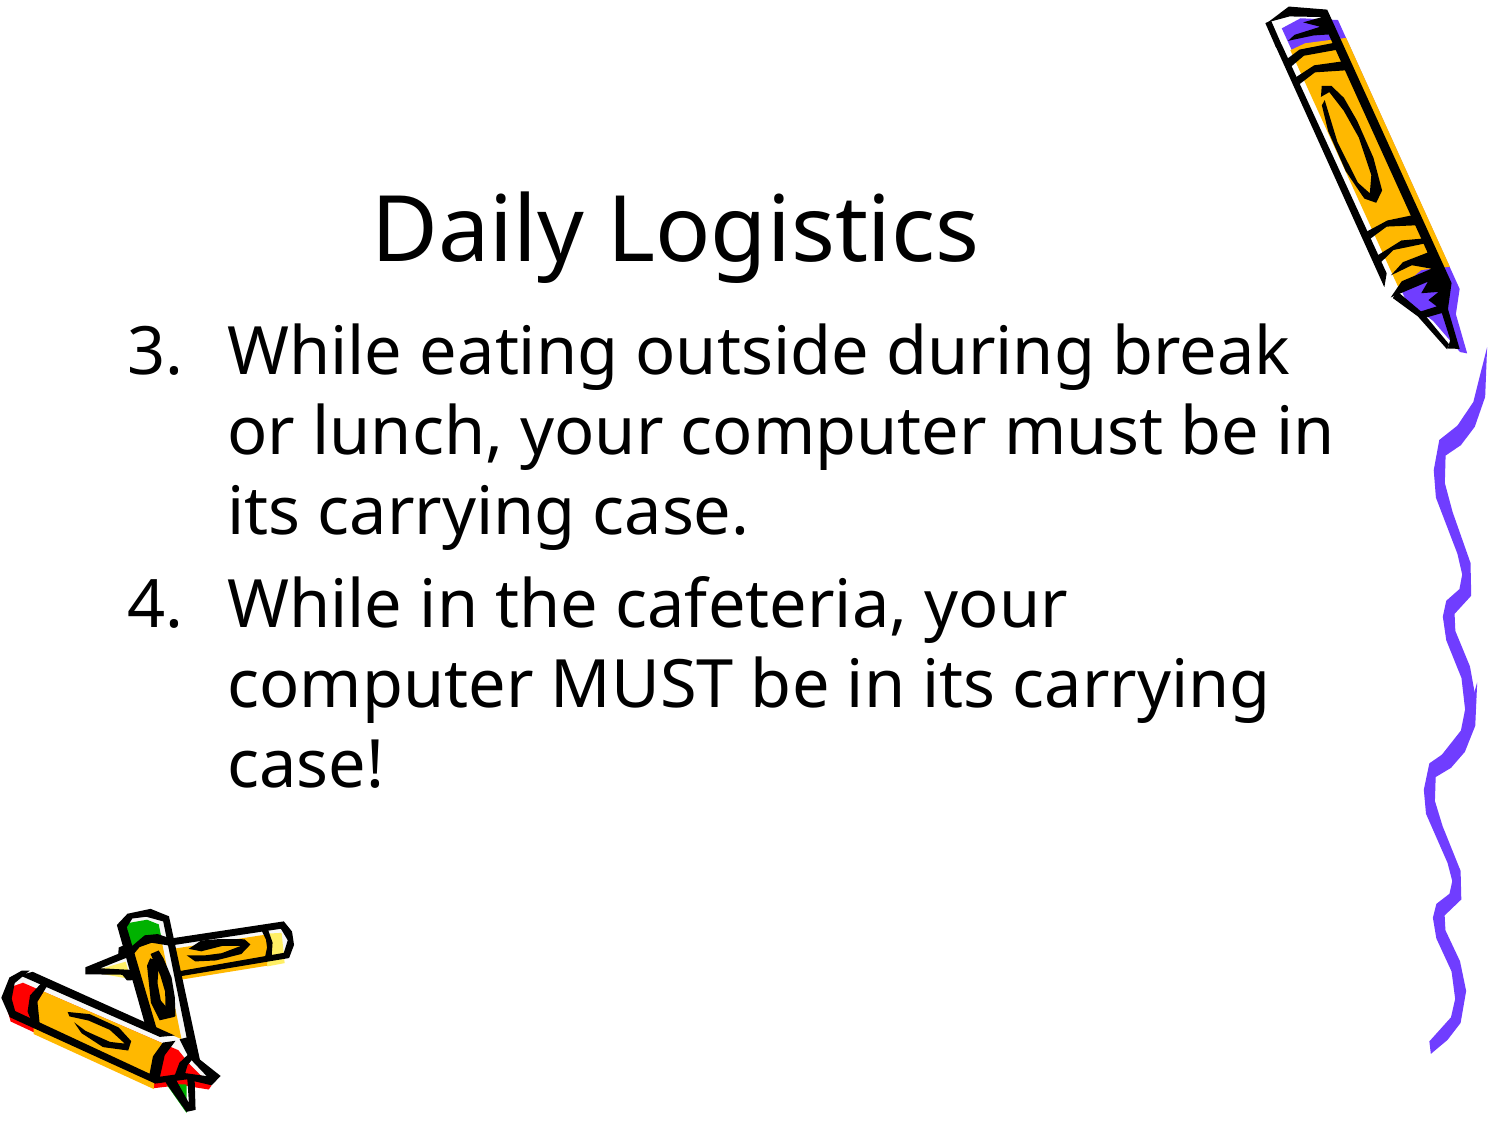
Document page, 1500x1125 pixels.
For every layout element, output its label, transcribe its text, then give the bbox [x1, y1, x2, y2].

title Daily Logistics [112, 24, 1240, 288]
list While eating outside during break or lunch, your computer must be in its carrying case. While in the cafeteria, your computer MUST be in its carrying case! [112, 299, 1376, 901]
